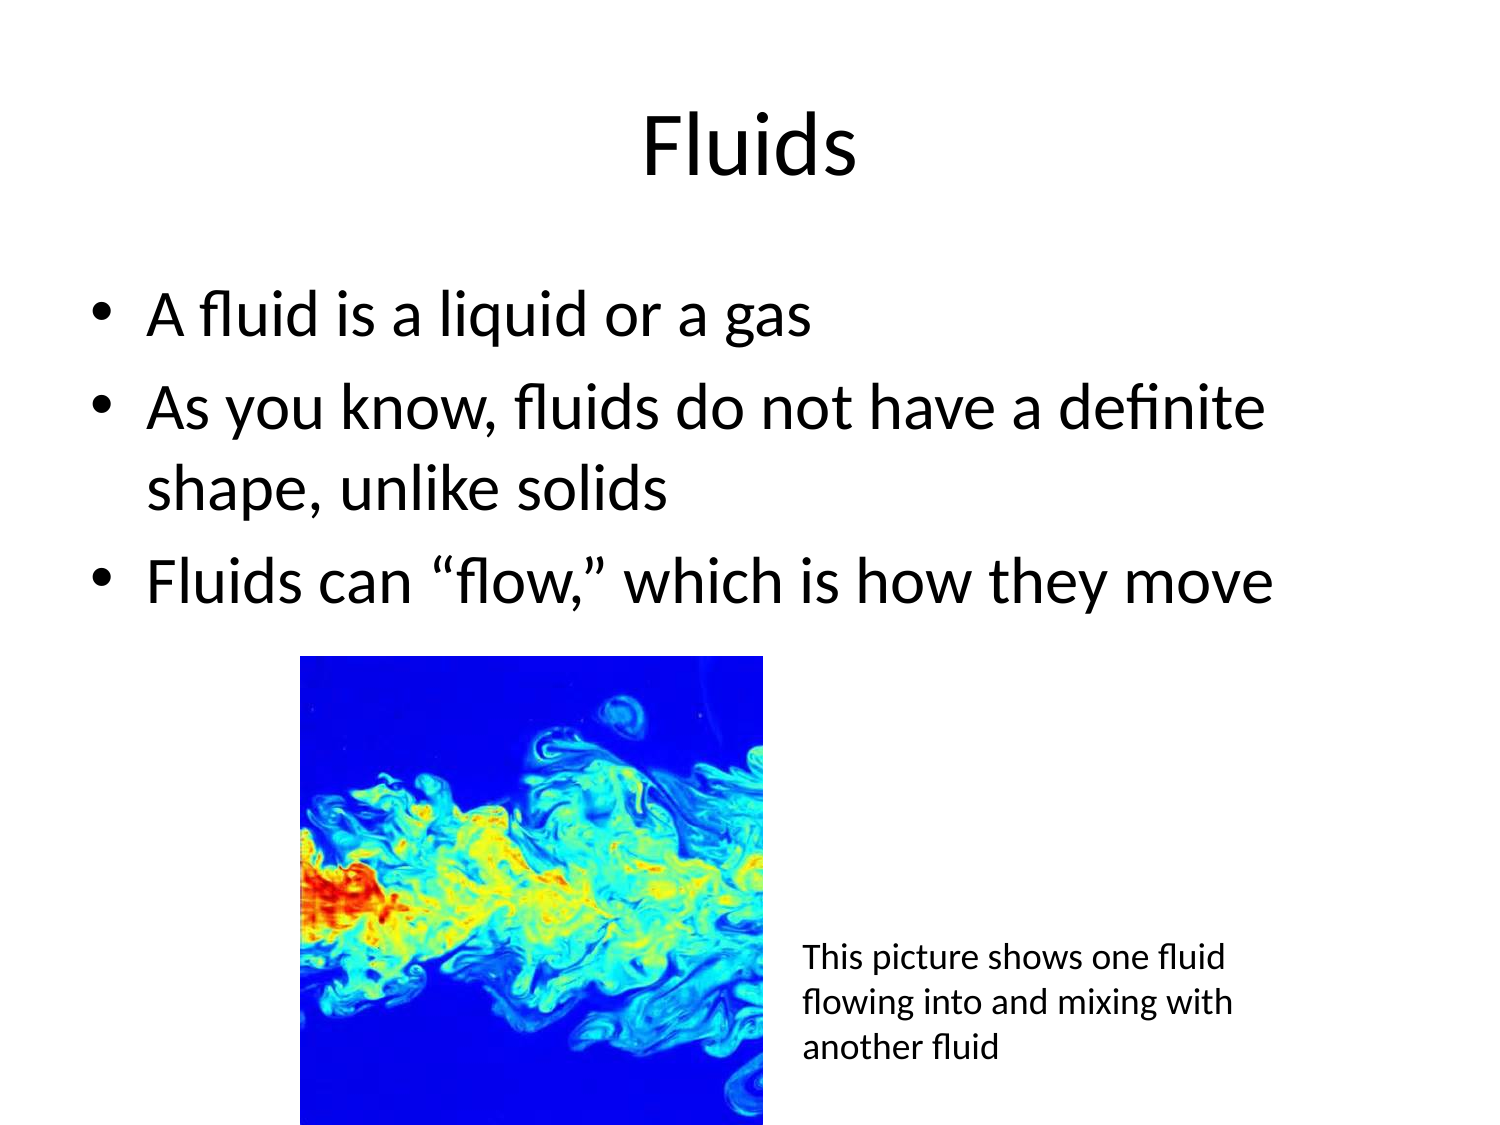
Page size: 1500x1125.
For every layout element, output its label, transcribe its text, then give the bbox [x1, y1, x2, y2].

picture [757, 957, 763, 964]
picture [755, 1027, 761, 1034]
list A fluid is a liquid or a gas As you know, fluids do not have a definite shape, unlike solids Fluids can “flow,” which is how they move [75, 262, 1425, 1005]
picture [299, 655, 763, 1125]
title Fluids [75, 45, 1425, 233]
text_box This picture shows one fluid flowing into and mixing with another fluid [787, 924, 1313, 1075]
